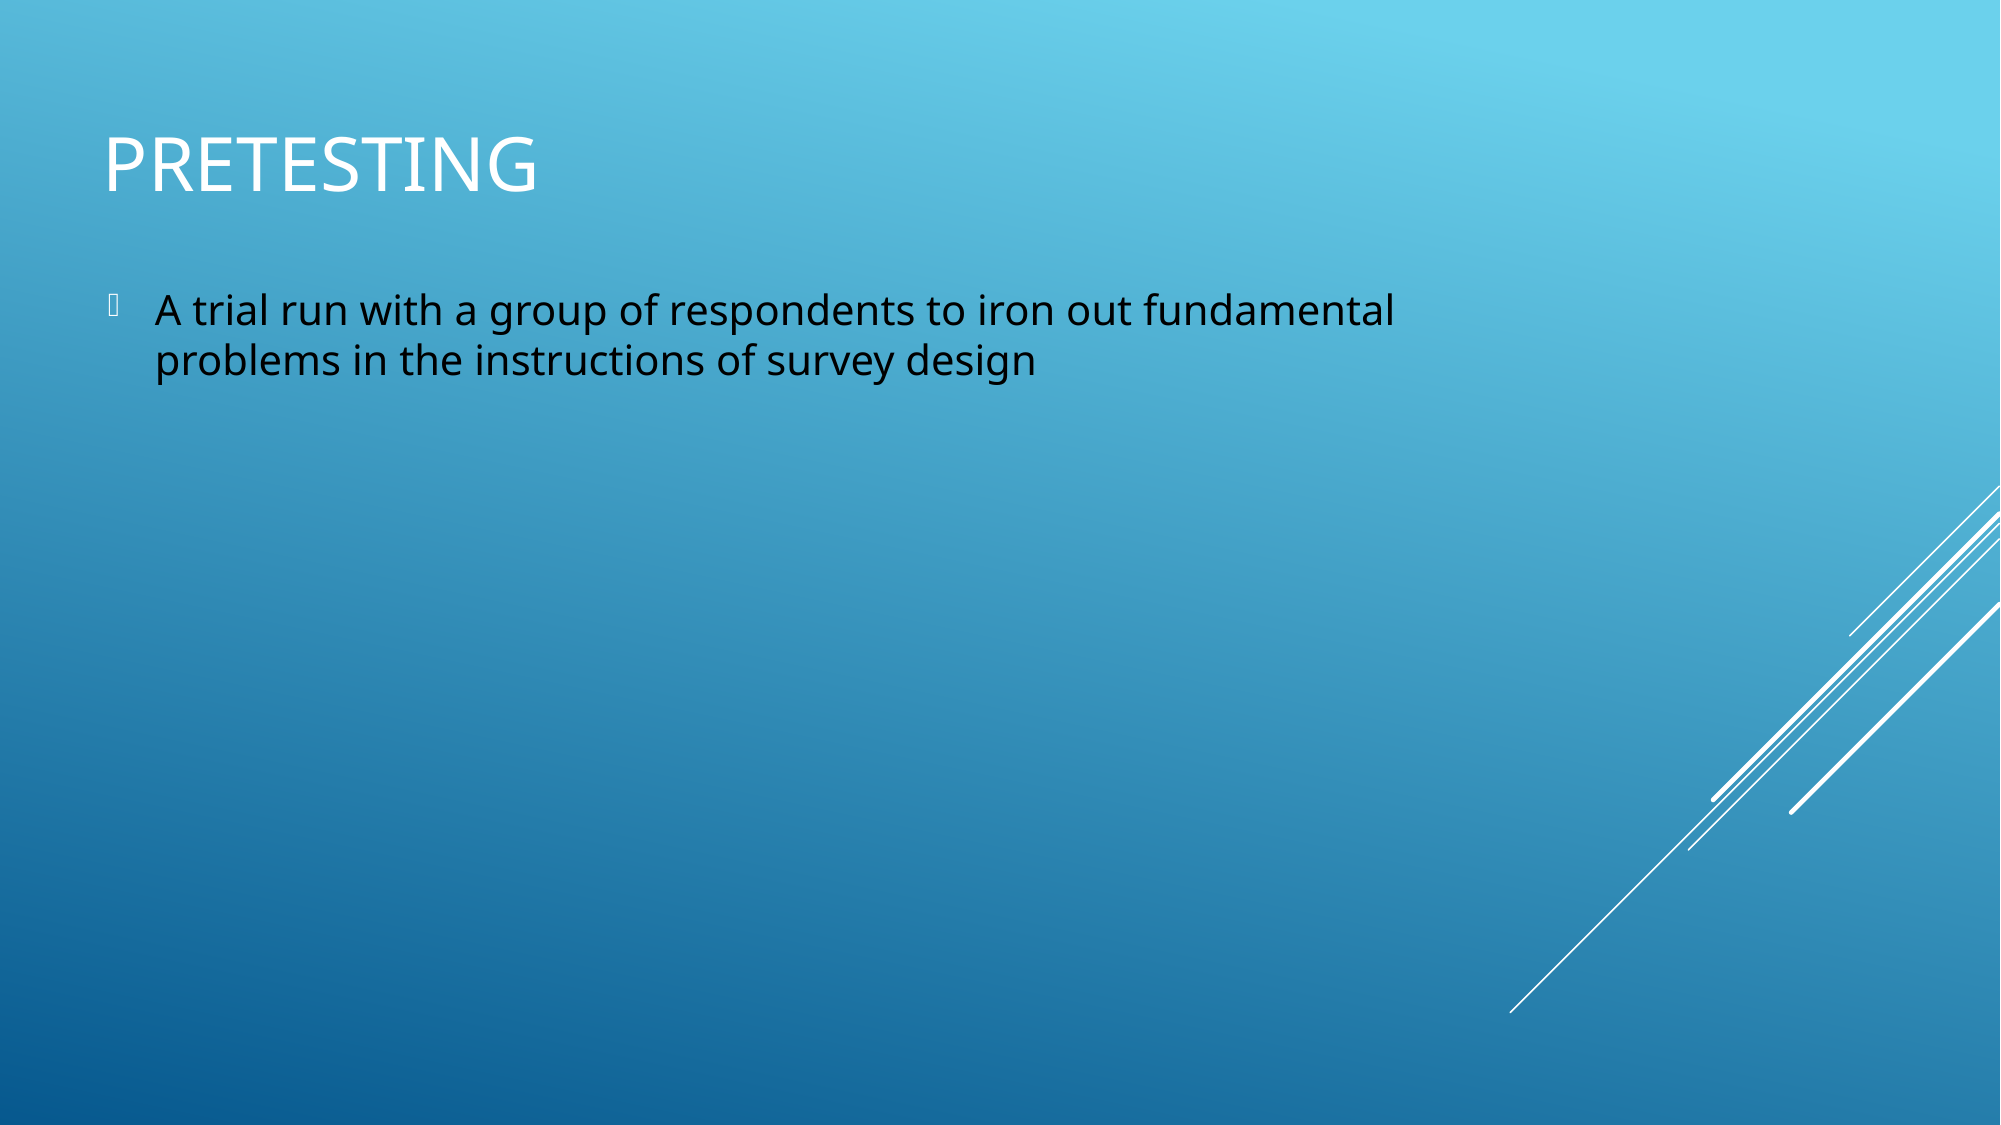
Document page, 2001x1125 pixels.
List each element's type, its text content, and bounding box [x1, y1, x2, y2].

list A trial run with a group of respondents to iron out fundamental problems in the instructions of survey design [92, 37, 1493, 631]
title Pretesting [87, 37, 92, 285]
